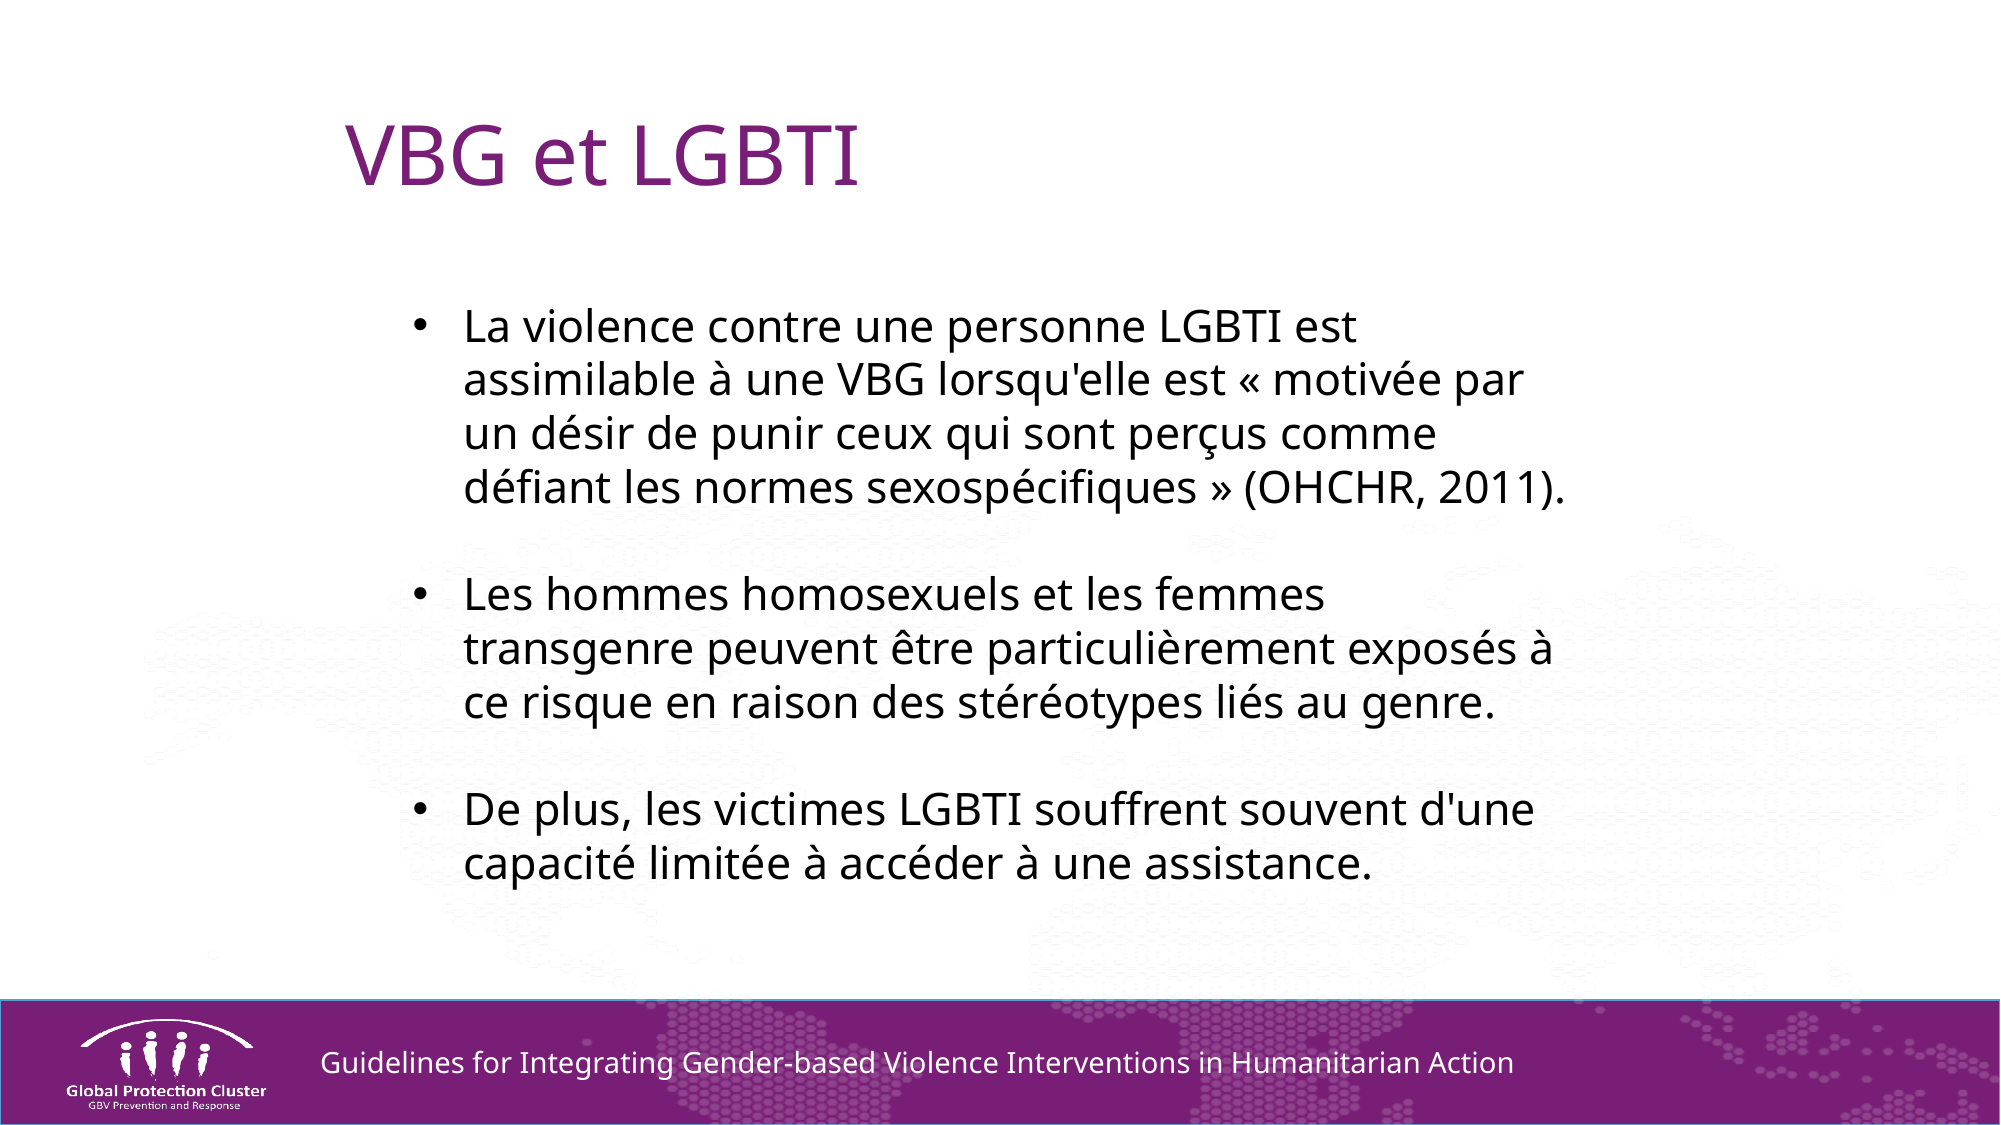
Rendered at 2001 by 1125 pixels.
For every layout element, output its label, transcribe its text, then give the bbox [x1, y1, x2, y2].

text_box VBG et LGBTI [329, 94, 1263, 378]
picture [56, 254, 2001, 1125]
text_box La violence contre une personne LGBTI est assimilable à une VBG lorsqu'elle est « motivée par un désir de punir ceux qui sont perçus comme défiant les normes sexospécifiques » (OHCHR, 2011). Les hommes homosexuels et les femmes transgenre peuvent être particulièrement exposés à ce risque en raison des stéréotypes liés au genre. De plus, les victimes LGBTI souffrent souvent d'une capacité limitée à accéder à une assistance. [397, 235, 1584, 914]
